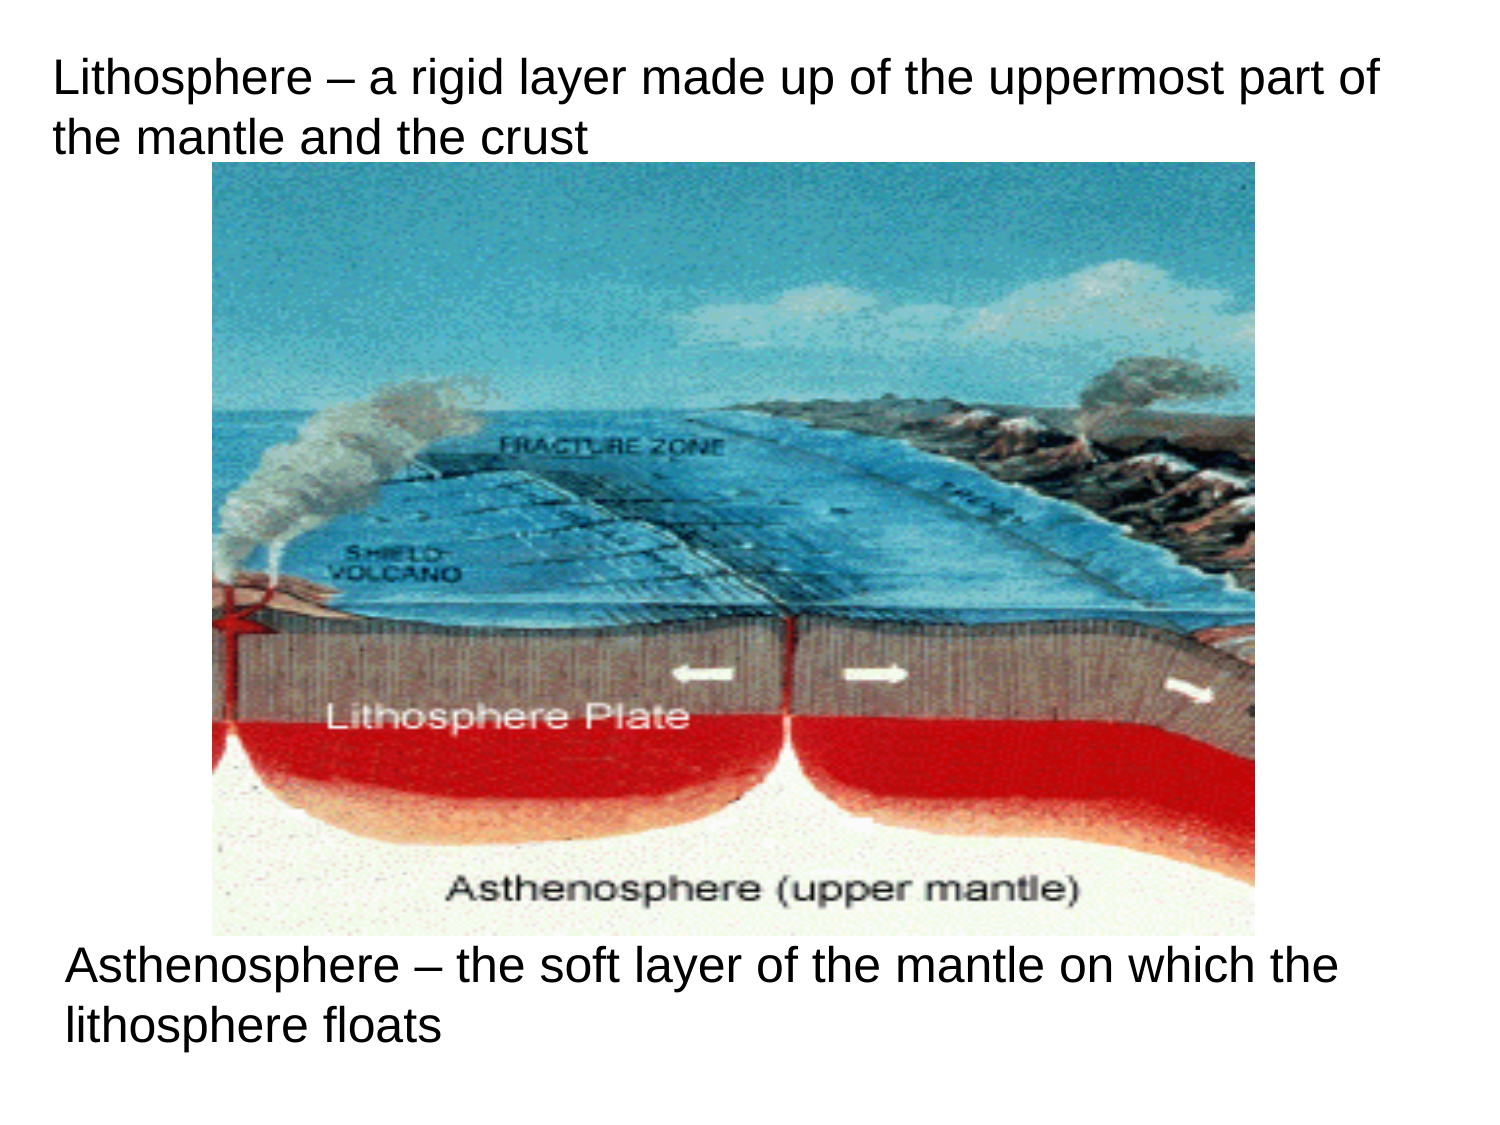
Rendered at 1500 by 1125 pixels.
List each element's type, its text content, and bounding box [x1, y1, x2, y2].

picture [212, 162, 1255, 937]
text_box Lithosphere – a rigid layer made up of the uppermost part of the mantle and the crust [37, 37, 1463, 173]
text_box Asthenosphere – the soft layer of the mantle on which the lithosphere floats [50, 924, 1438, 1060]
